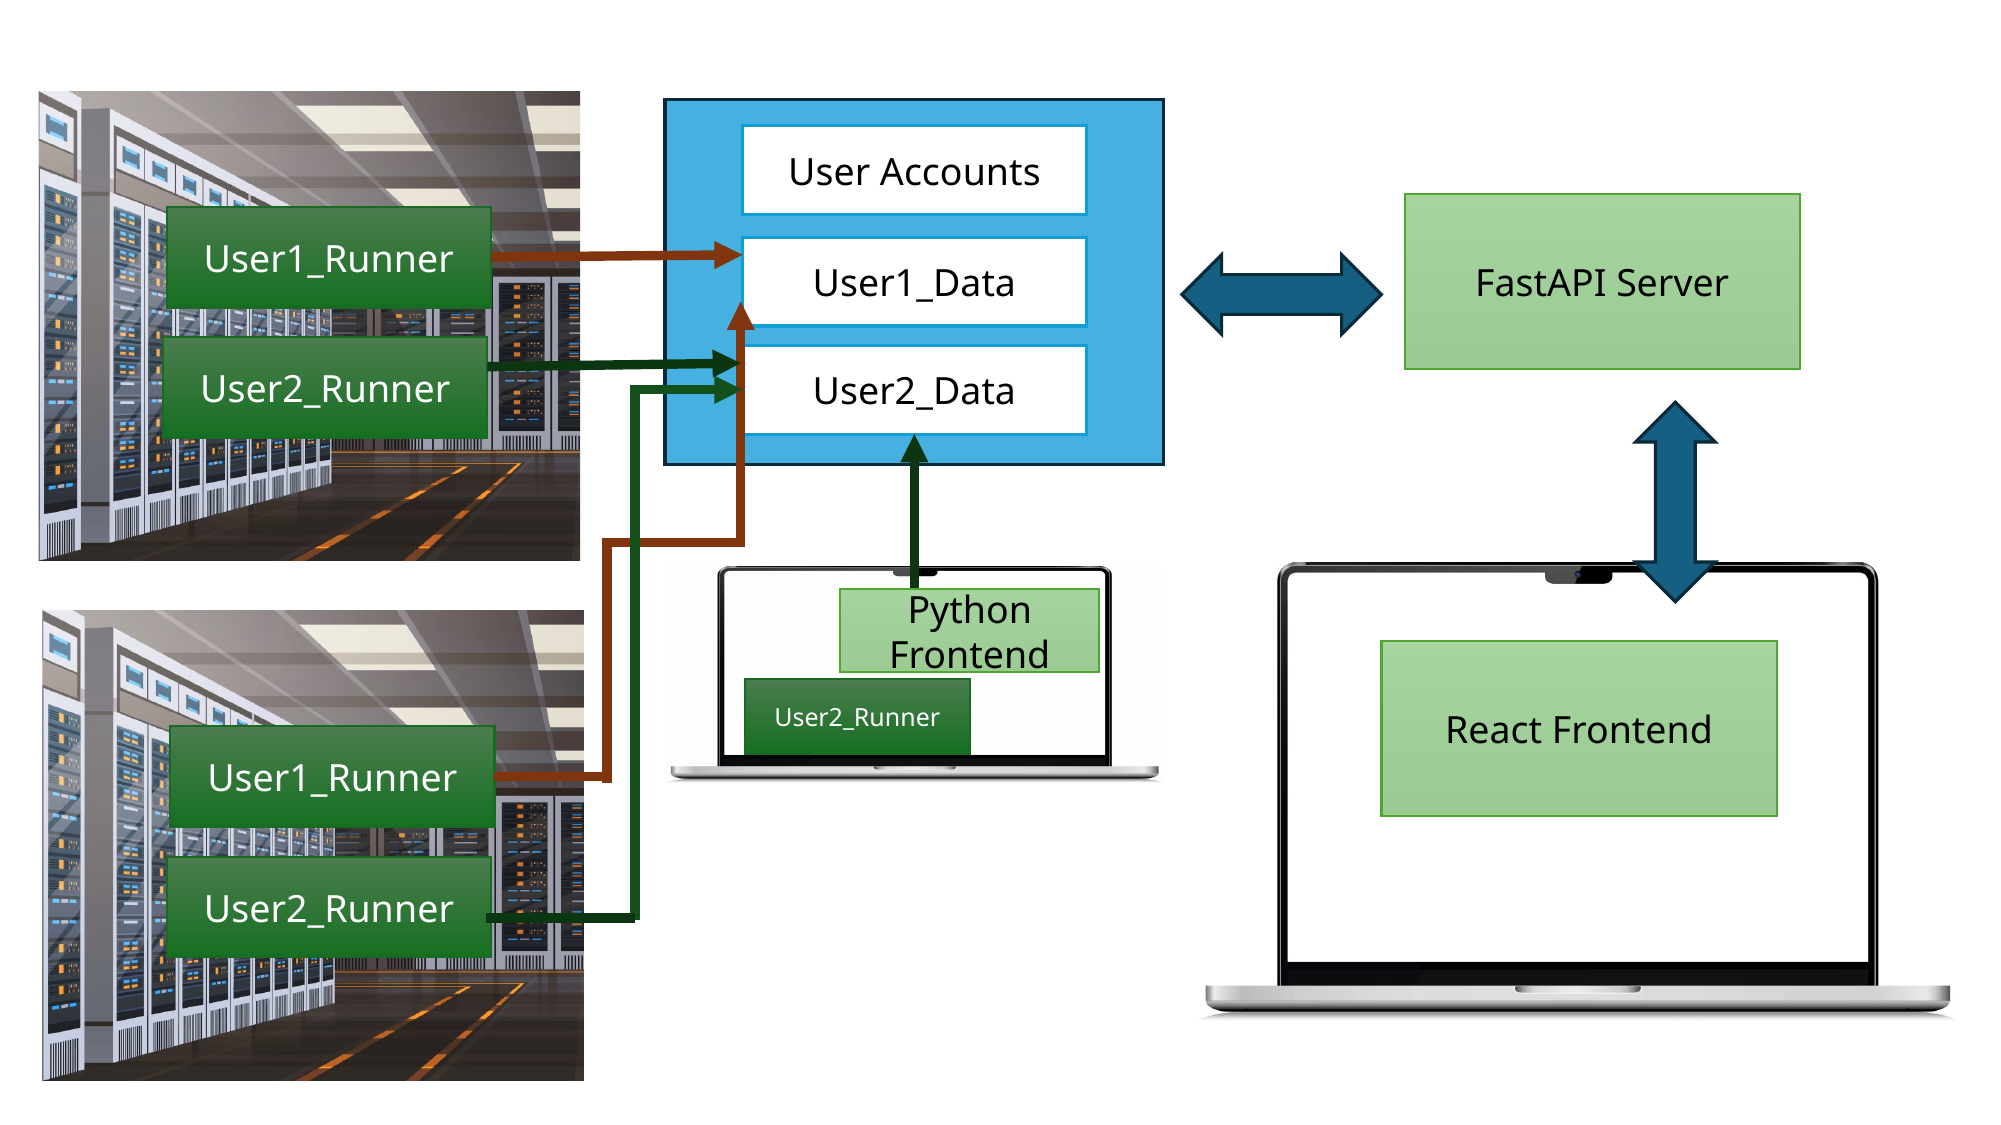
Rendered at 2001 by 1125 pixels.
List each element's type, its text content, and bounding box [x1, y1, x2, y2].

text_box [422, 600, 664, 710]
text_box User Accounts [741, 124, 1088, 216]
text_box FastAPI Server [1404, 193, 1801, 370]
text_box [486, 362, 742, 368]
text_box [1196, 561, 1959, 1021]
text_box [664, 566, 1165, 783]
text_box User1_Data [741, 236, 1088, 328]
text_box [1179, 250, 1384, 339]
text_box [663, 98, 1165, 466]
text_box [432, 474, 913, 600]
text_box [490, 254, 744, 258]
text_box User2_Data [745, 344, 1088, 436]
text_box [1631, 400, 1719, 561]
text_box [38, 90, 581, 562]
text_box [41, 610, 585, 1081]
